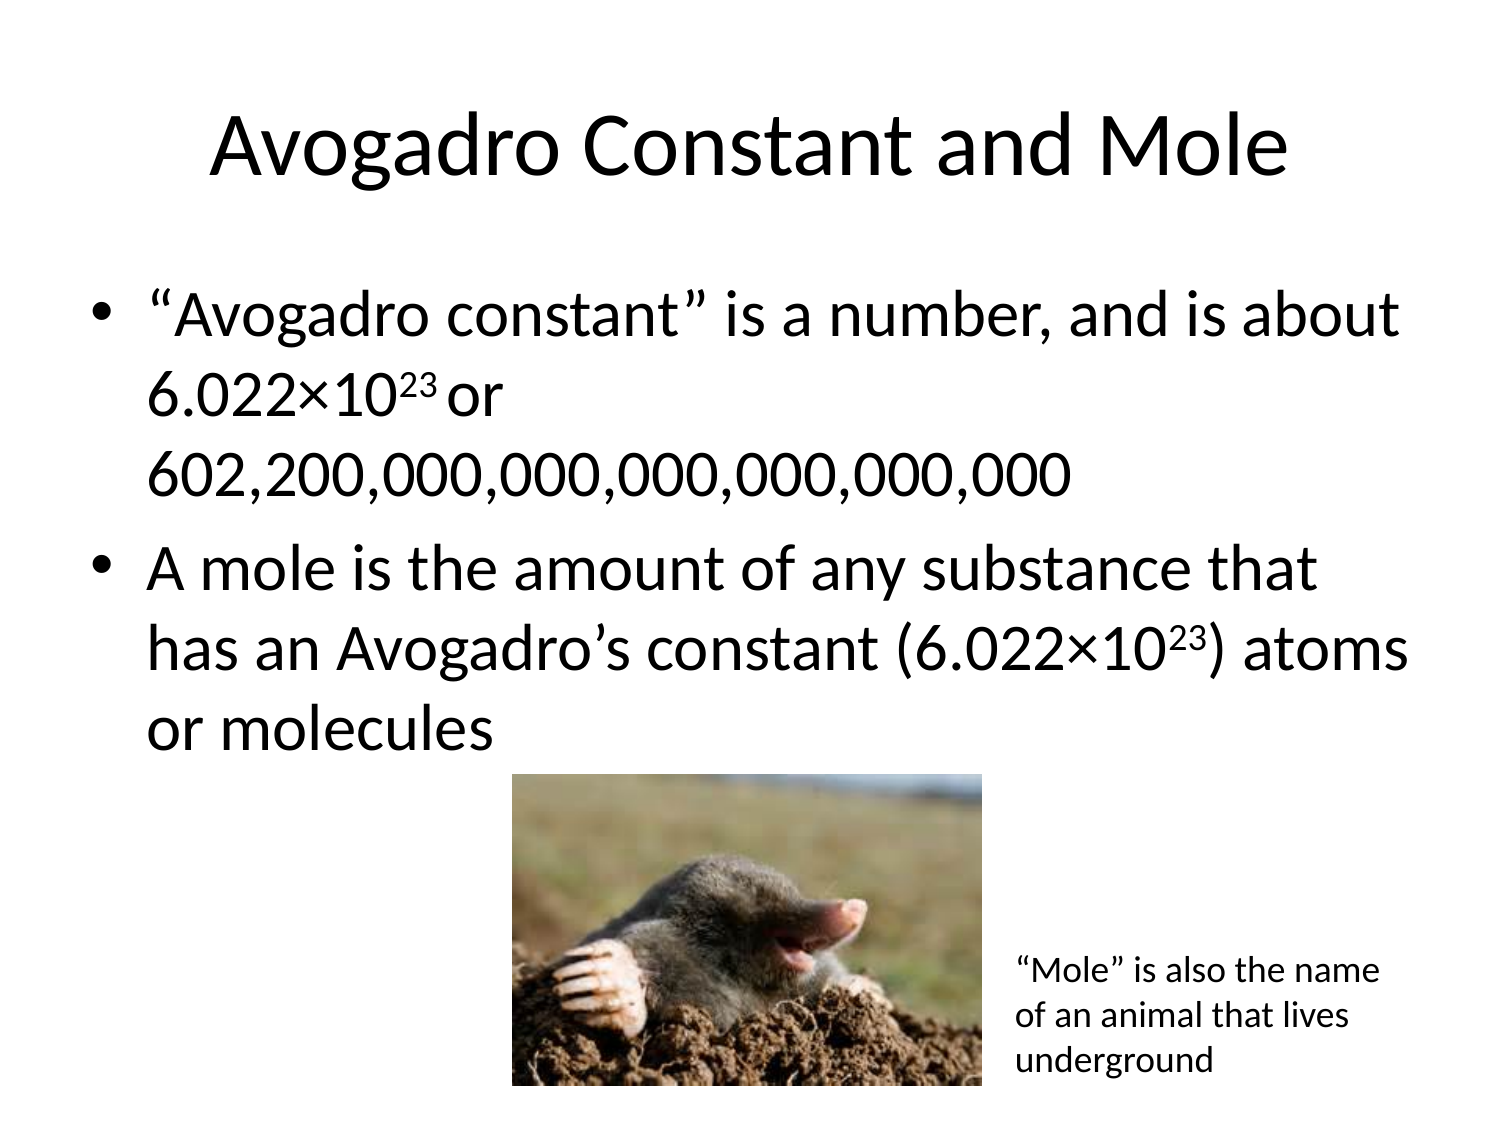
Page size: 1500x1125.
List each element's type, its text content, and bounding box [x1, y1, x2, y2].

title Avogadro Constant and Mole [75, 45, 1425, 233]
text_box “Mole” is also the name of an animal that lives underground [999, 937, 1425, 1088]
list “Avogadro constant” is a number, and is about 6.022×1023 or 602,200,000,000,000,000,000,000 A mole is the amount of any substance that has an Avogadro’s constant (6.022×1023) atoms or molecules [75, 262, 1425, 1005]
picture [512, 774, 982, 1087]
